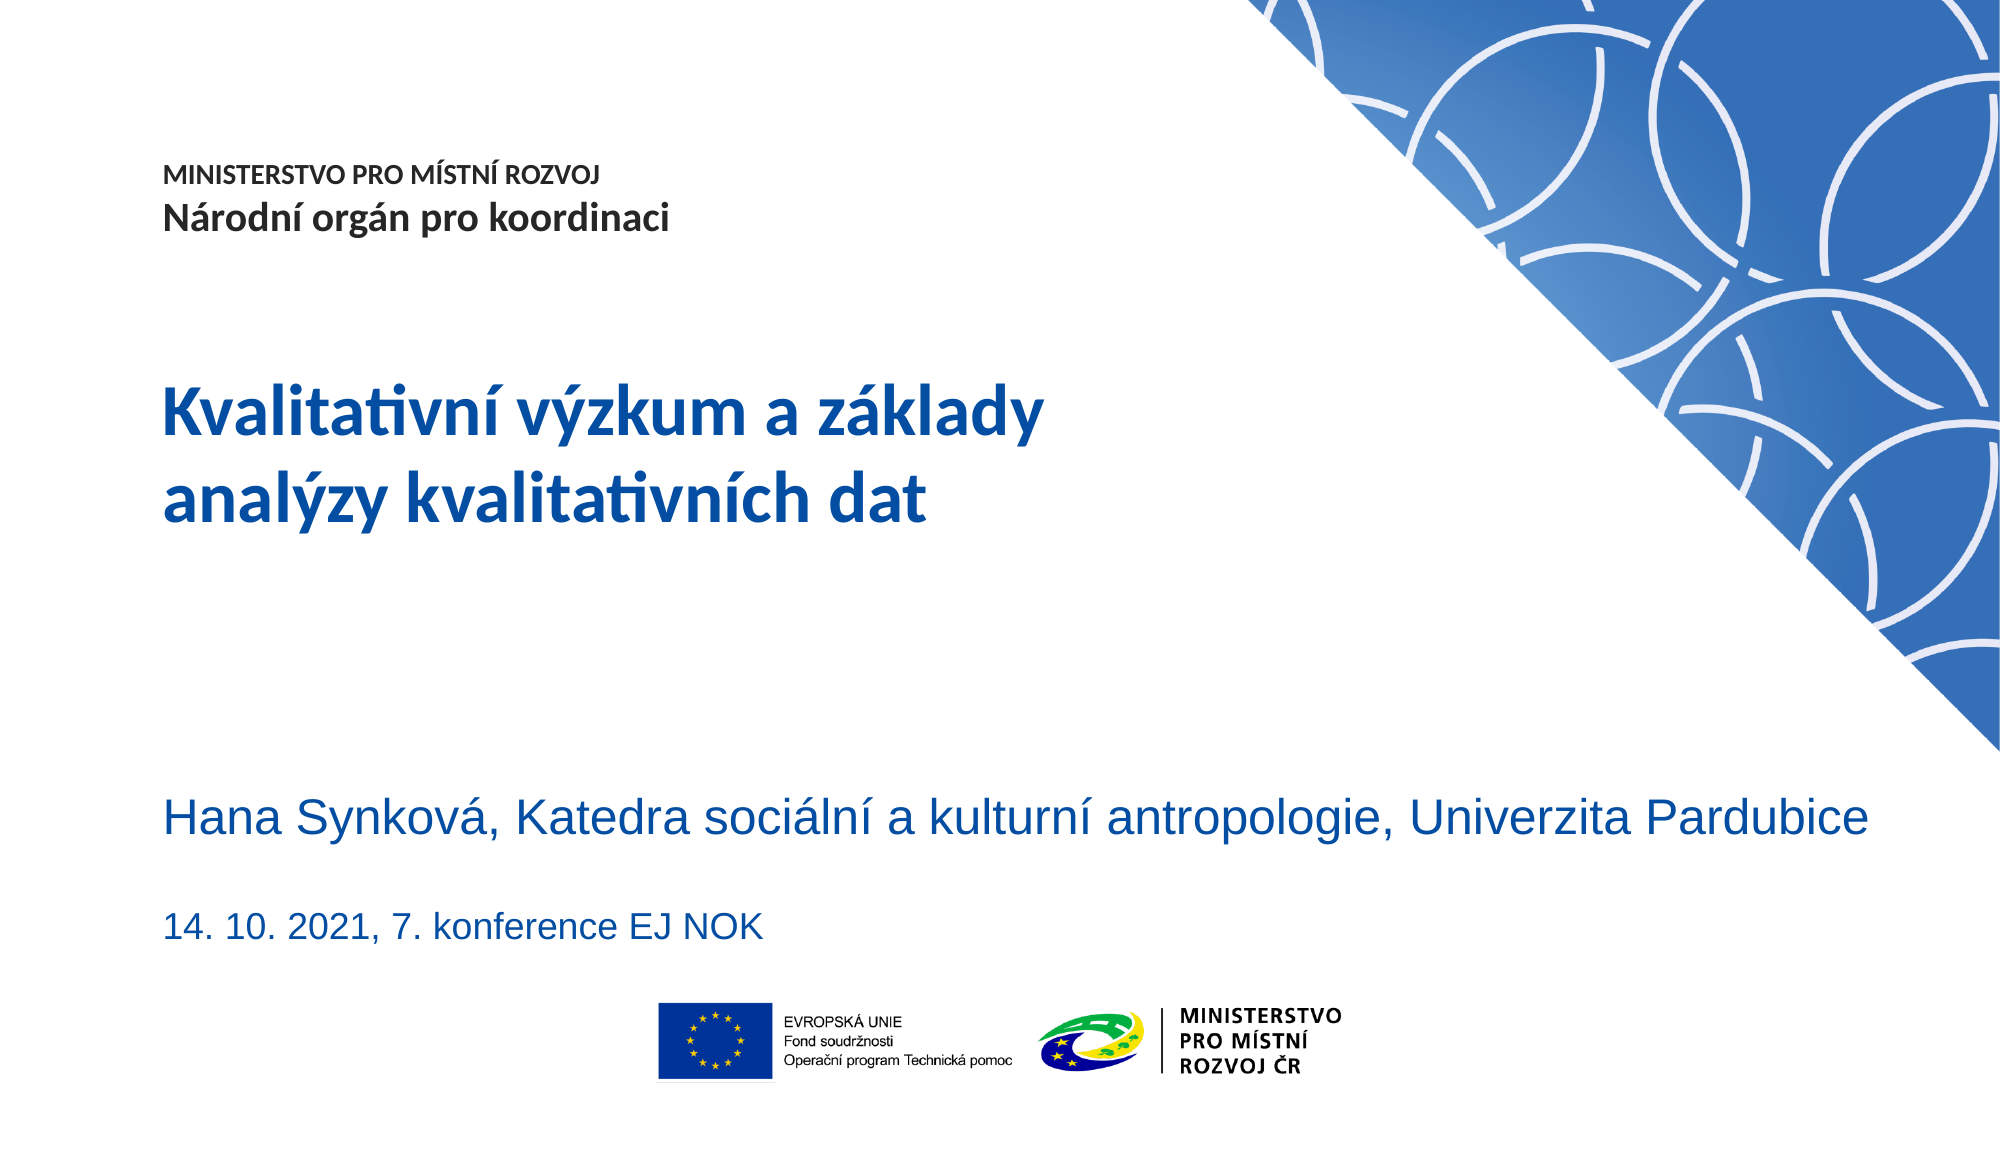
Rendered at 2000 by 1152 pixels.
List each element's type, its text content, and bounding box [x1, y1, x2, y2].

title Kvalitativní výzkum a základy analýzy kvalitativních dat [147, 354, 1237, 547]
picture [633, 977, 1366, 1104]
list 14. 10. 2021, 7. konference EJ NOK [147, 894, 904, 954]
subtitle Hana Synková, Katedra sociální a kulturní antropologie, Univerzita Pardubice [147, 776, 1910, 860]
picture [1246, 0, 2000, 753]
